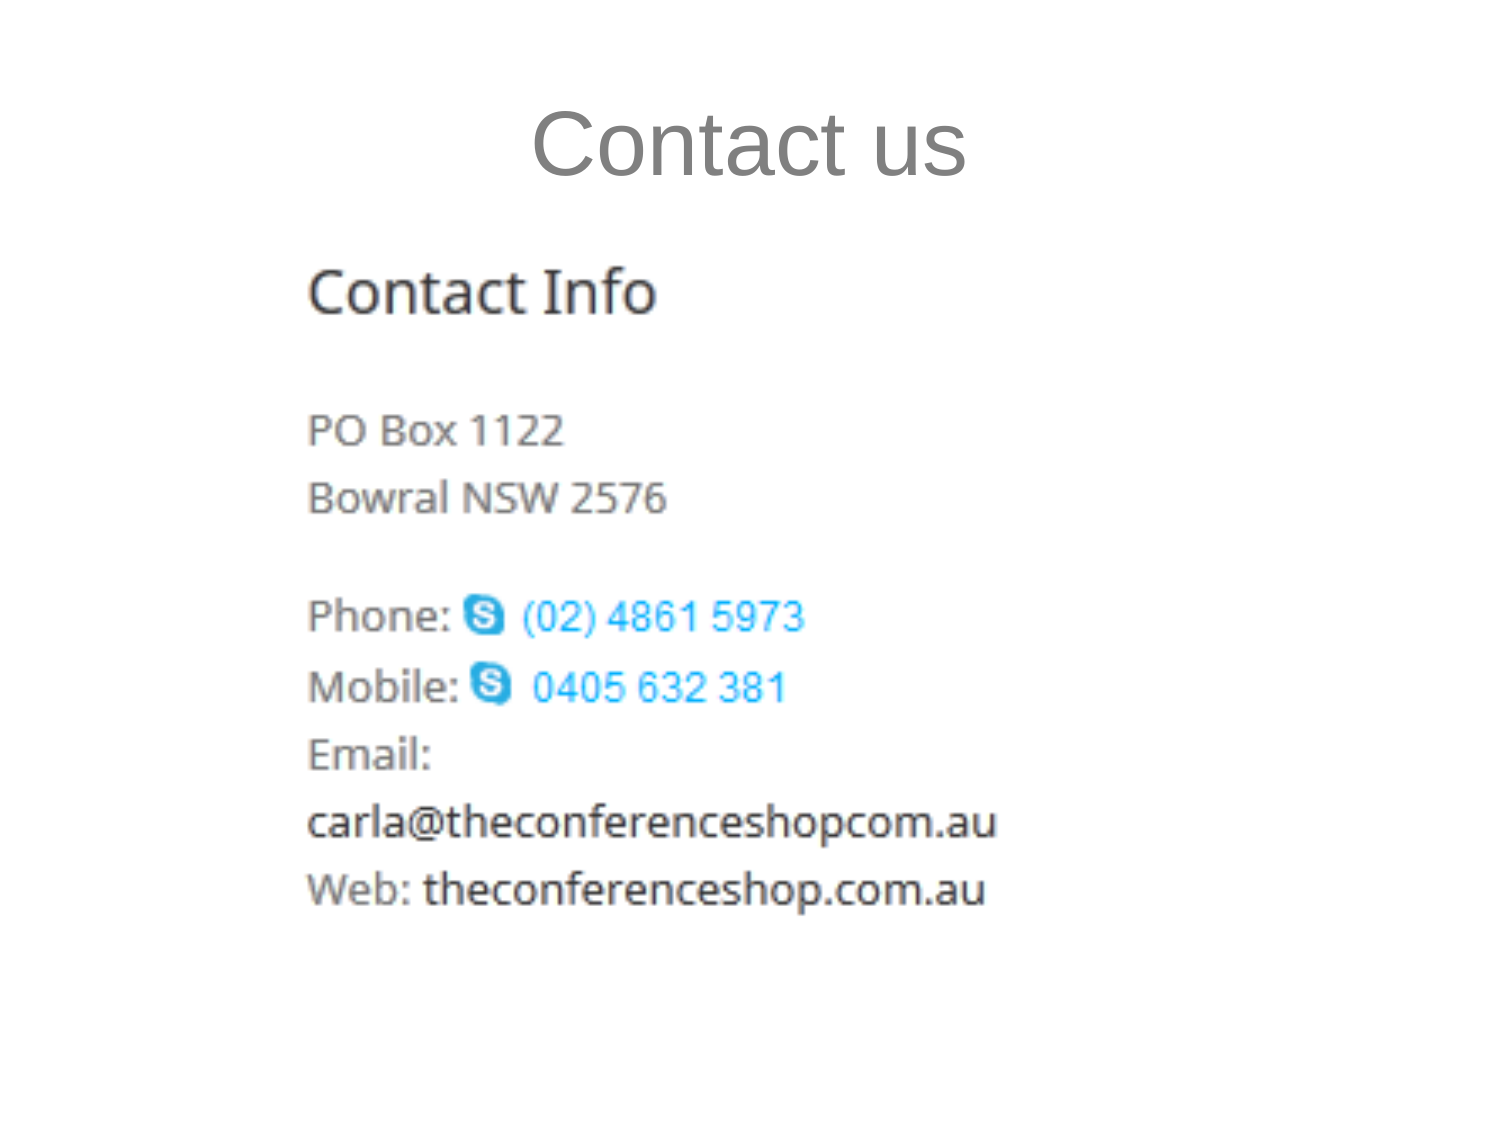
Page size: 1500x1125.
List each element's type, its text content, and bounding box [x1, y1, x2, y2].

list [269, 234, 1167, 1014]
title Contact us [75, 45, 1425, 233]
